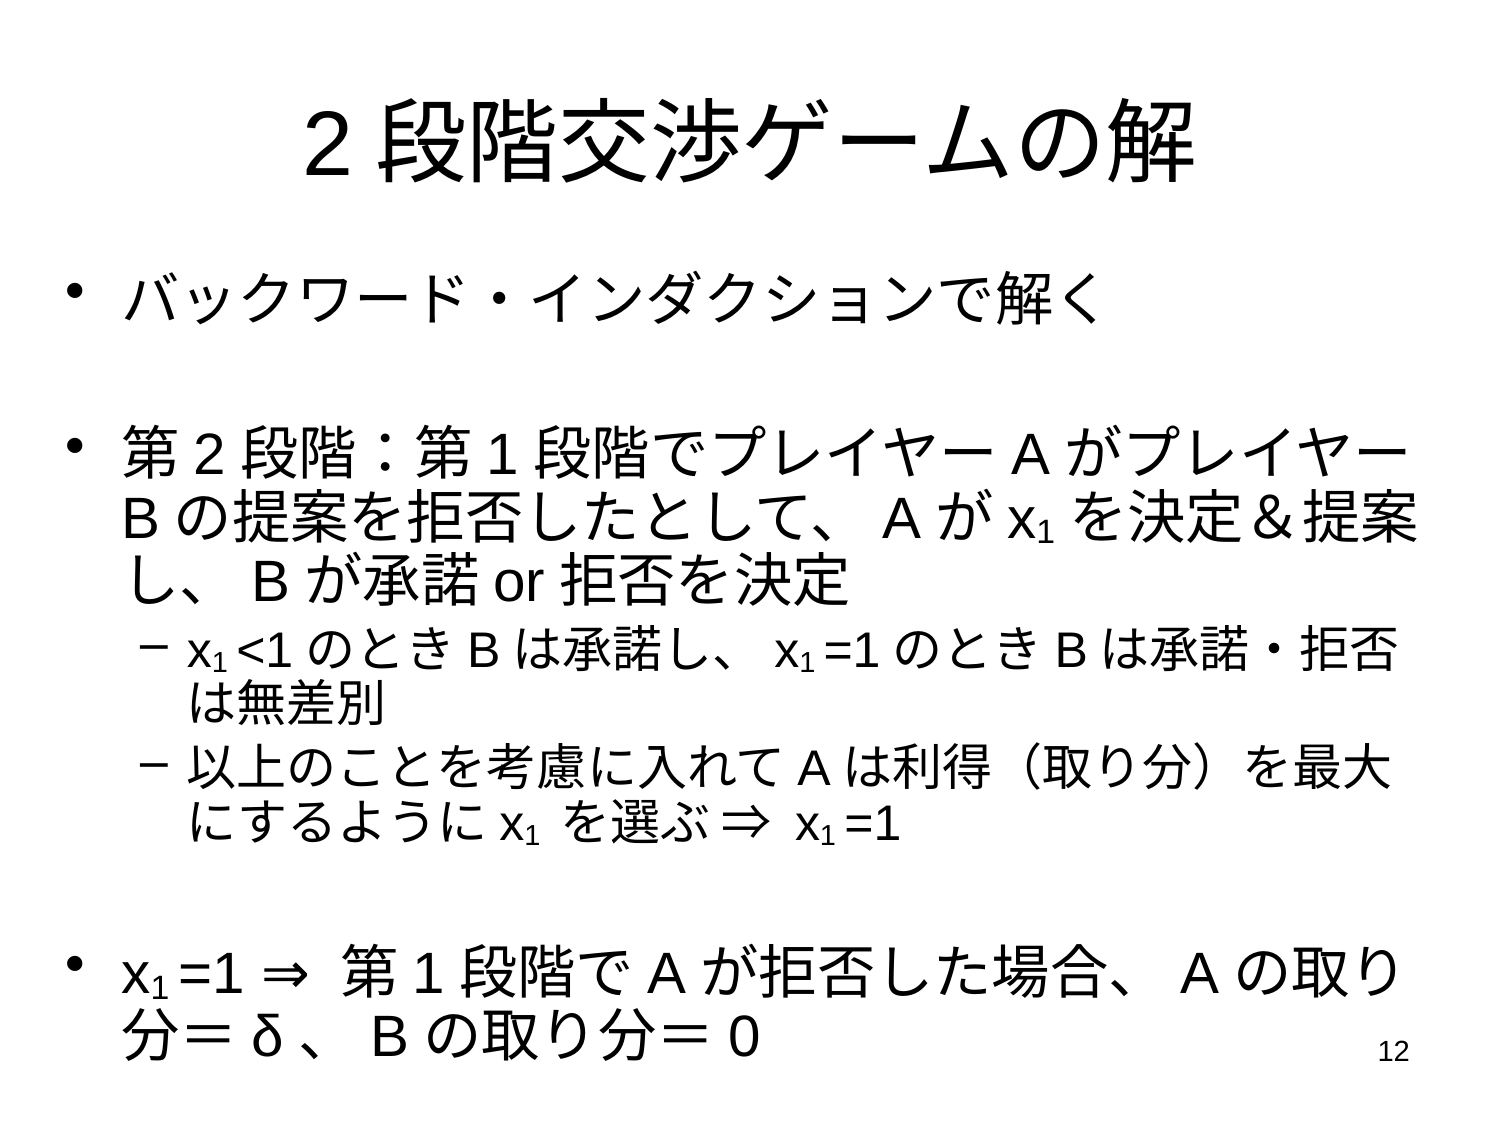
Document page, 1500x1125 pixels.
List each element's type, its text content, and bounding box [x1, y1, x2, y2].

title 2段階交渉ゲームの解 [75, 45, 1425, 233]
slide_number 12 [1074, 1024, 1426, 1103]
list バックワード・インダクションで解く 第2段階：第1段階でプレイヤーAがプレイヤーBの提案を拒否したとして、Aがx1を決定＆提案し、Bが承諾or拒否を決定 x1 <1のときBは承諾し、x1 =1のときBは承諾・拒否は無差別 以上のことを考慮に入れてAは利得（取り分）を最大にするようにx1 を選ぶ ⇒ x1 =1 x1 =1 ⇒ 第1段階でAが拒否した場合、Aの取り分＝δ、Bの取り分＝0 [50, 262, 1450, 1038]
